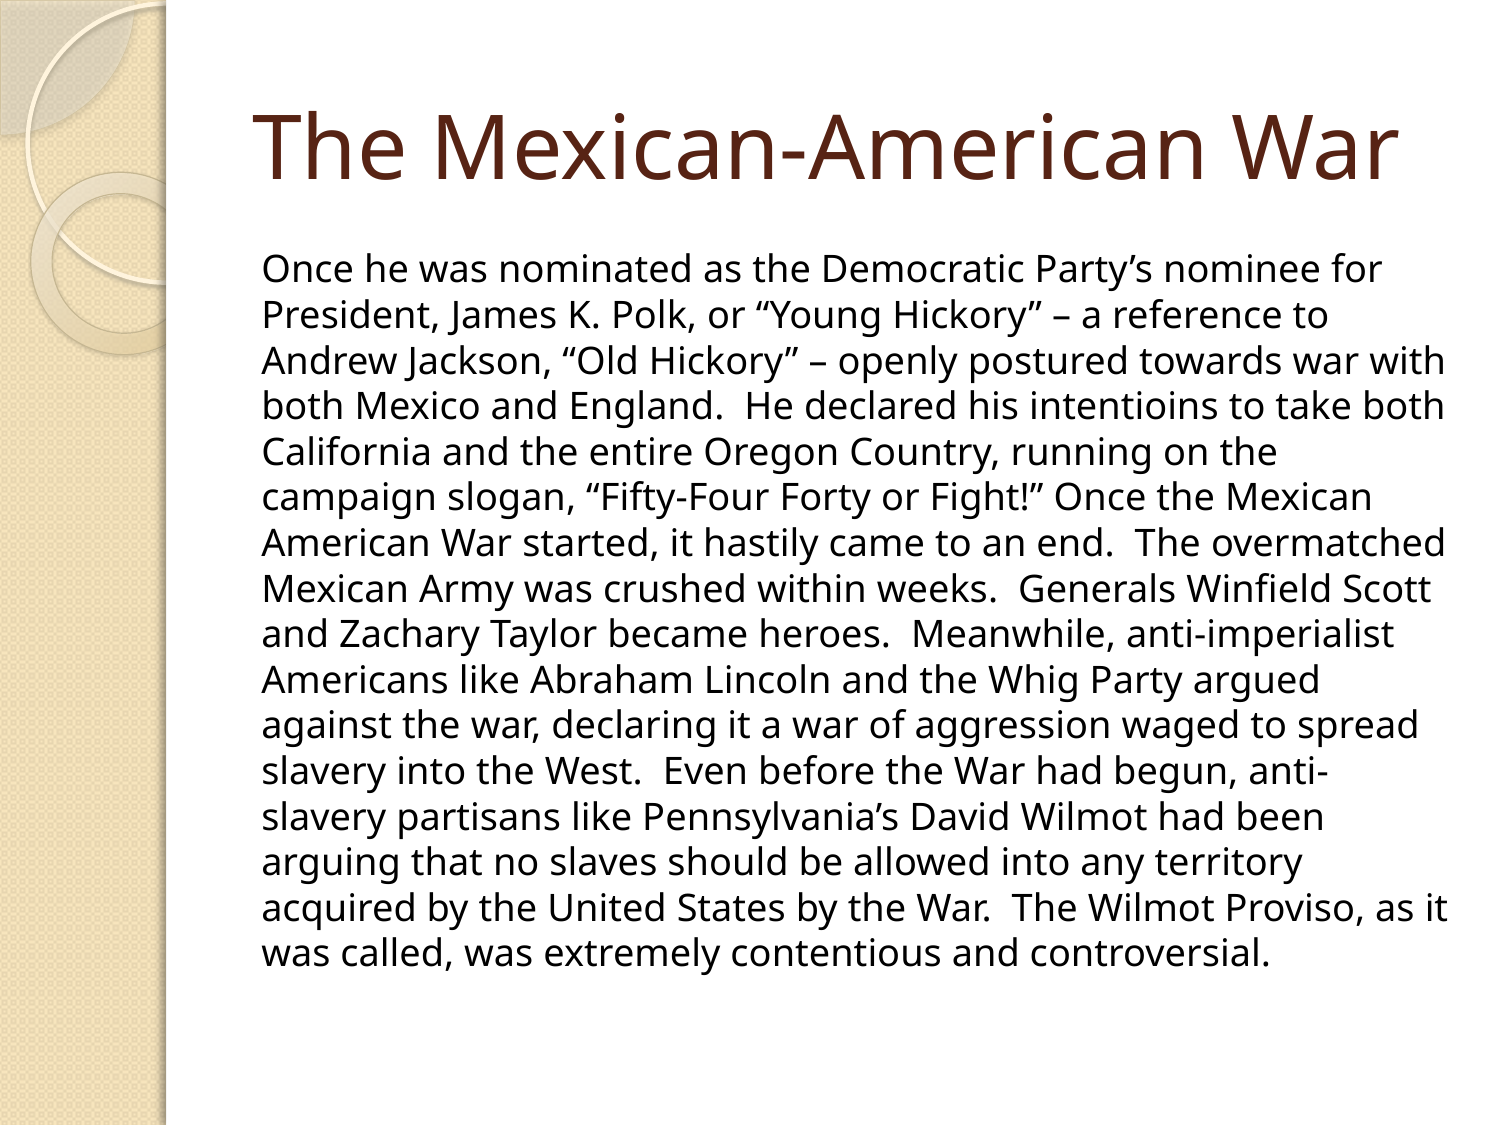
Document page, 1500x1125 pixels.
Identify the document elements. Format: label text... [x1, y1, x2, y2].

list Once he was nominated as the Democratic Party’s nominee for President, James K. Polk, or “Young Hickory” – a reference to Andrew Jackson, “Old Hickory” – openly postured towards war with both Mexico and England. He declared his intentioins to take both California and the entire Oregon Country, running on the campaign slogan, “Fifty-Four Forty or Fight!” Once the Mexican American War started, it hastily came to an end. The overmatched Mexican Army was crushed within weeks. Generals Winfield Scott and Zachary Taylor became heroes. Meanwhile, anti-imperialist Americans like Abraham Lincoln and the Whig Party argued against the war, declaring it a war of aggression waged to spread slavery into the West. Even before the War had begun, anti-slavery partisans like Pennsylvania’s David Wilmot had been arguing that no slaves should be allowed into any territory acquired by the United States by the War. The Wilmot Proviso, as it was called, was extremely contentious and controversial. [235, 237, 1466, 1025]
title The Mexican-American War [237, 50, 1468, 238]
